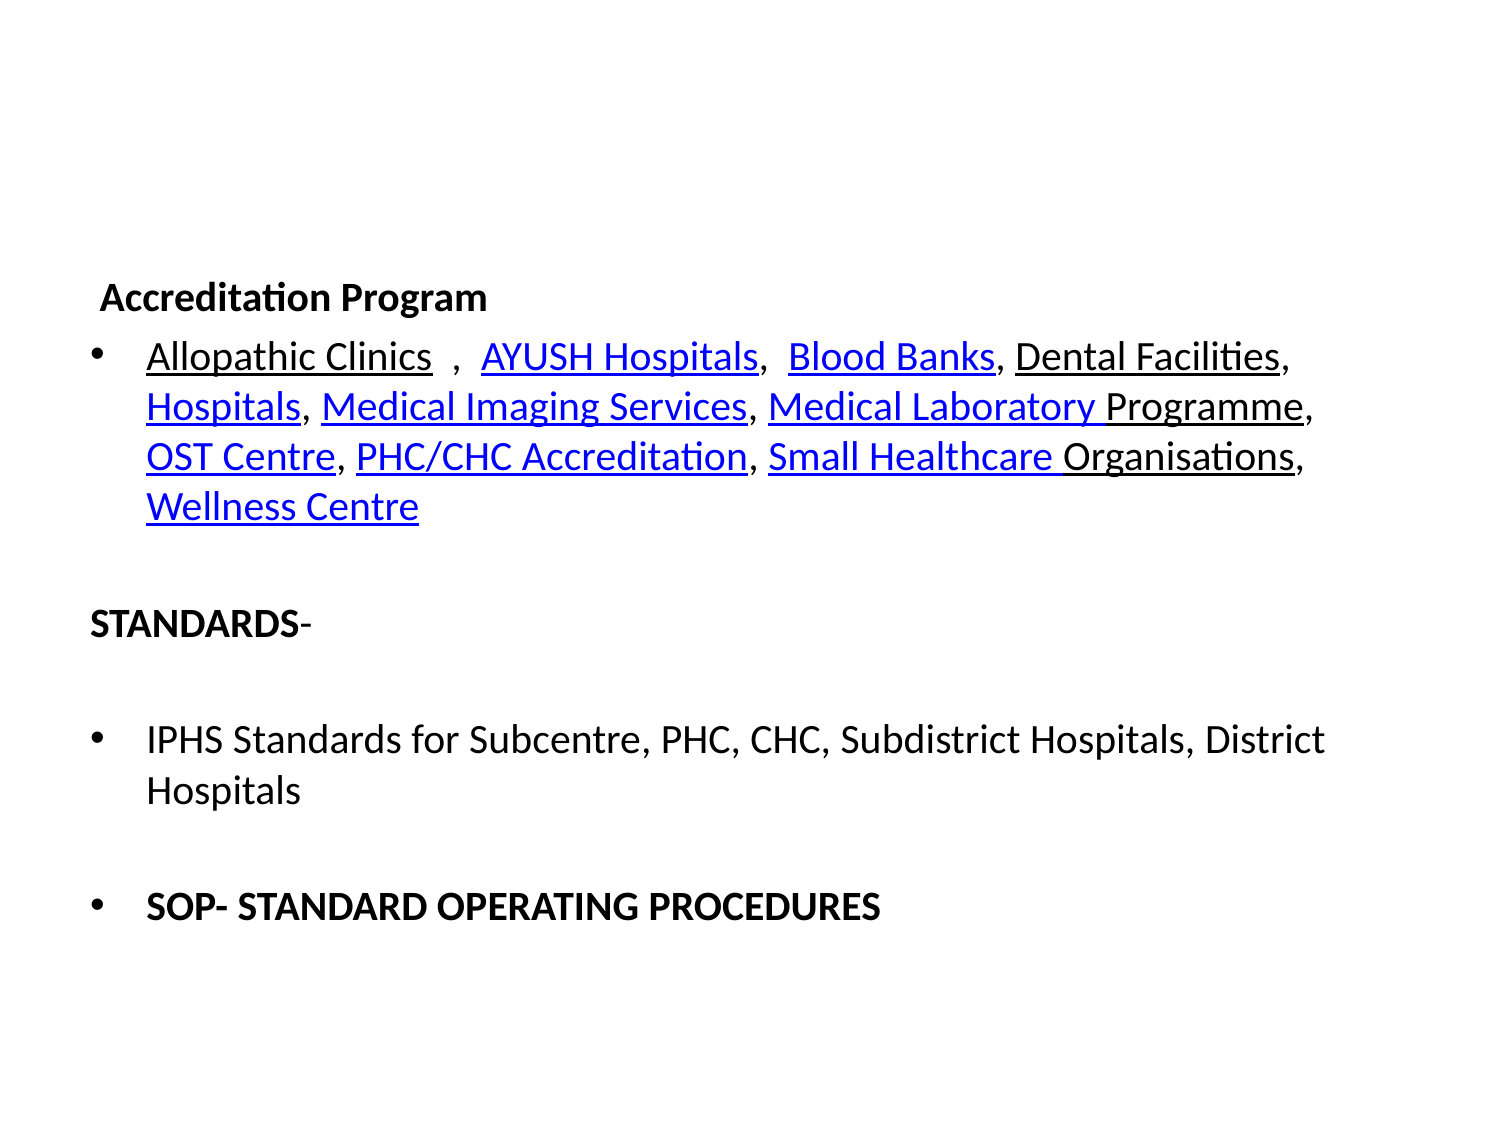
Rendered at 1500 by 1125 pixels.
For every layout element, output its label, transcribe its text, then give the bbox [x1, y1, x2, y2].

list Accreditation Program Allopathic Clinics , AYUSH Hospitals, Blood Banks, Dental Facilities, Hospitals, Medical Imaging Services, Medical Laboratory Programme, OST Centre, PHC/CHC Accreditation, Small Healthcare Organisations, Wellness Centre STANDARDS- IPHS Standards for Subcentre, PHC, CHC, Subdistrict Hospitals, District Hospitals SOP- STANDARD OPERATING PROCEDURES [75, 262, 1425, 1005]
